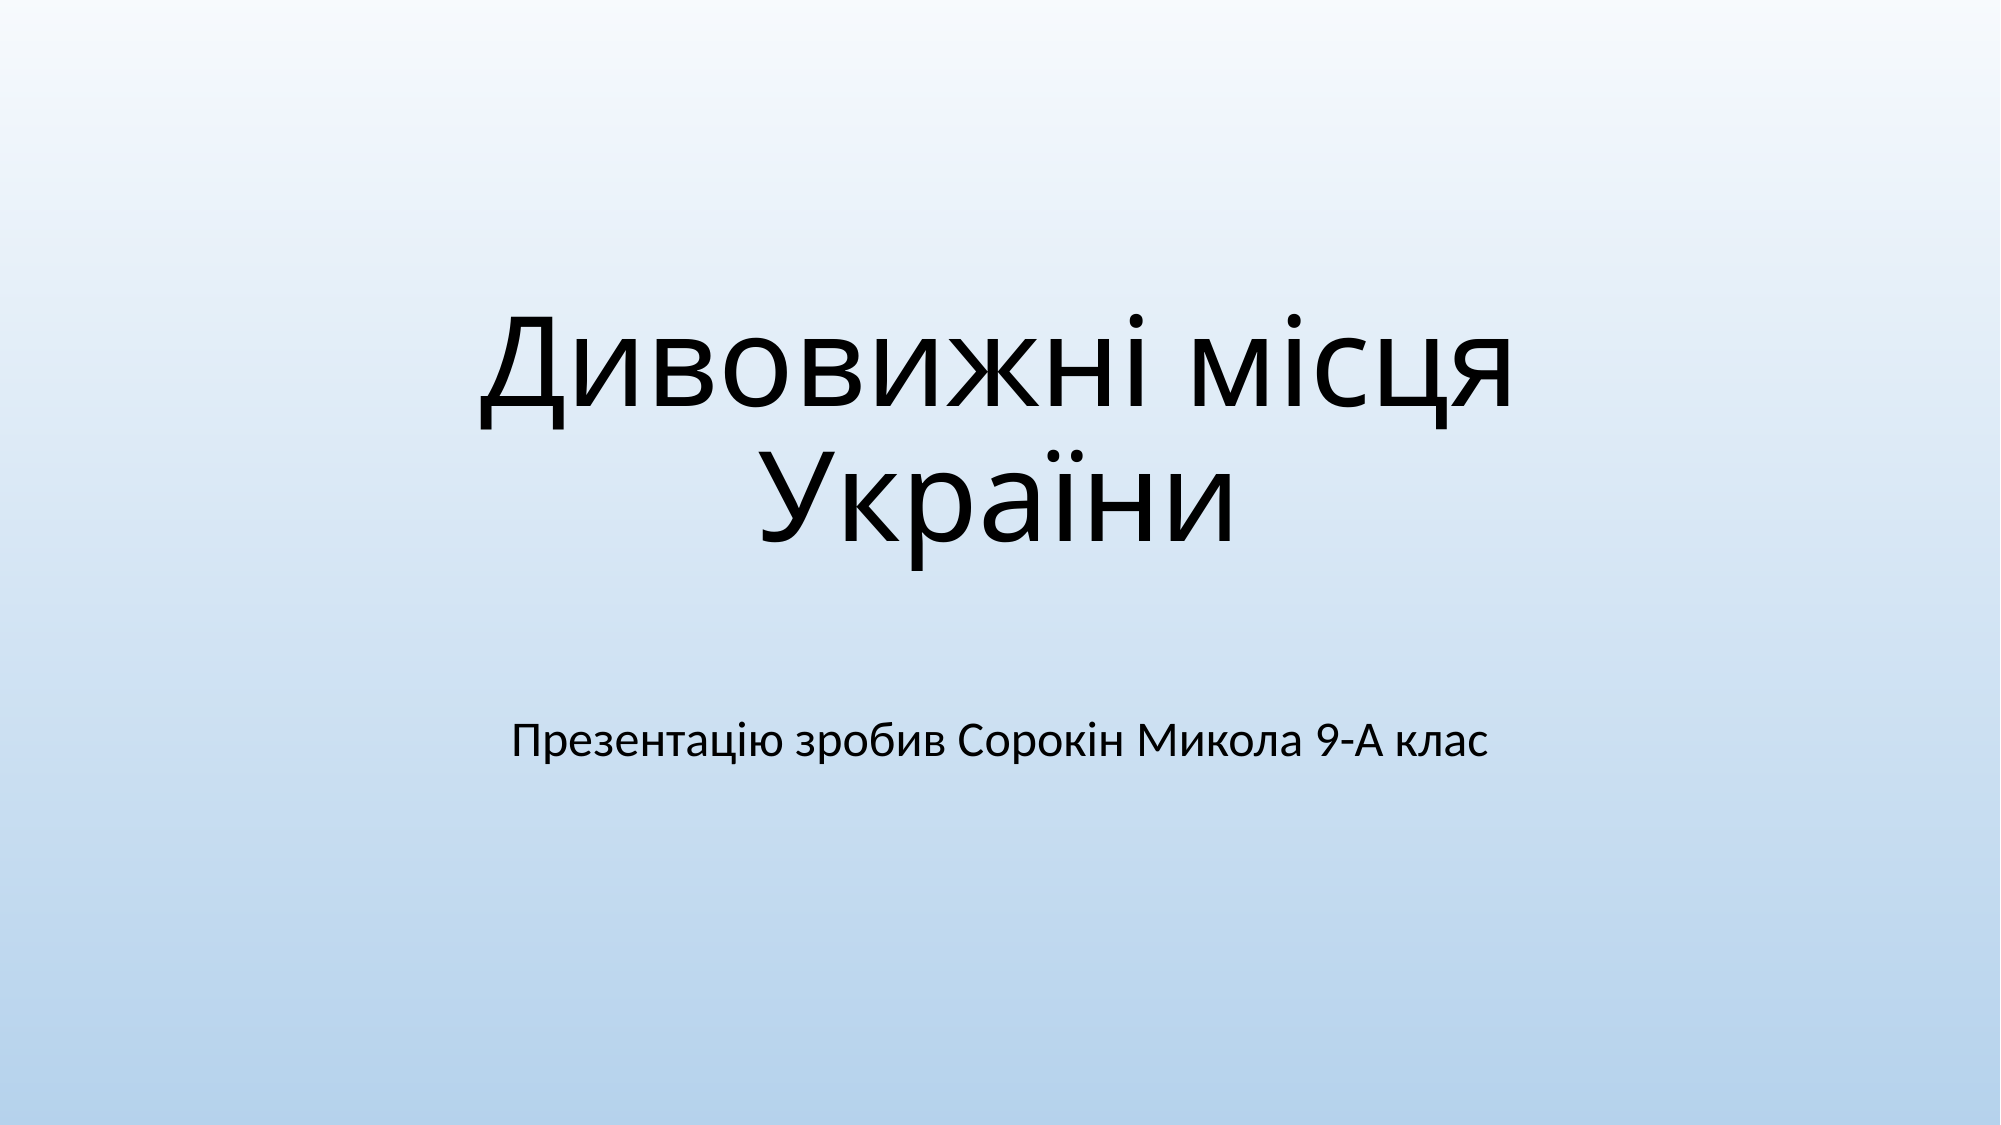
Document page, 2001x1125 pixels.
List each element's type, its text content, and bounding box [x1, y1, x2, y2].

title Дивовижні місця України [249, 184, 1750, 576]
subtitle Презентацію зробив Сорокін Микола 9-А клас [249, 706, 1750, 978]
